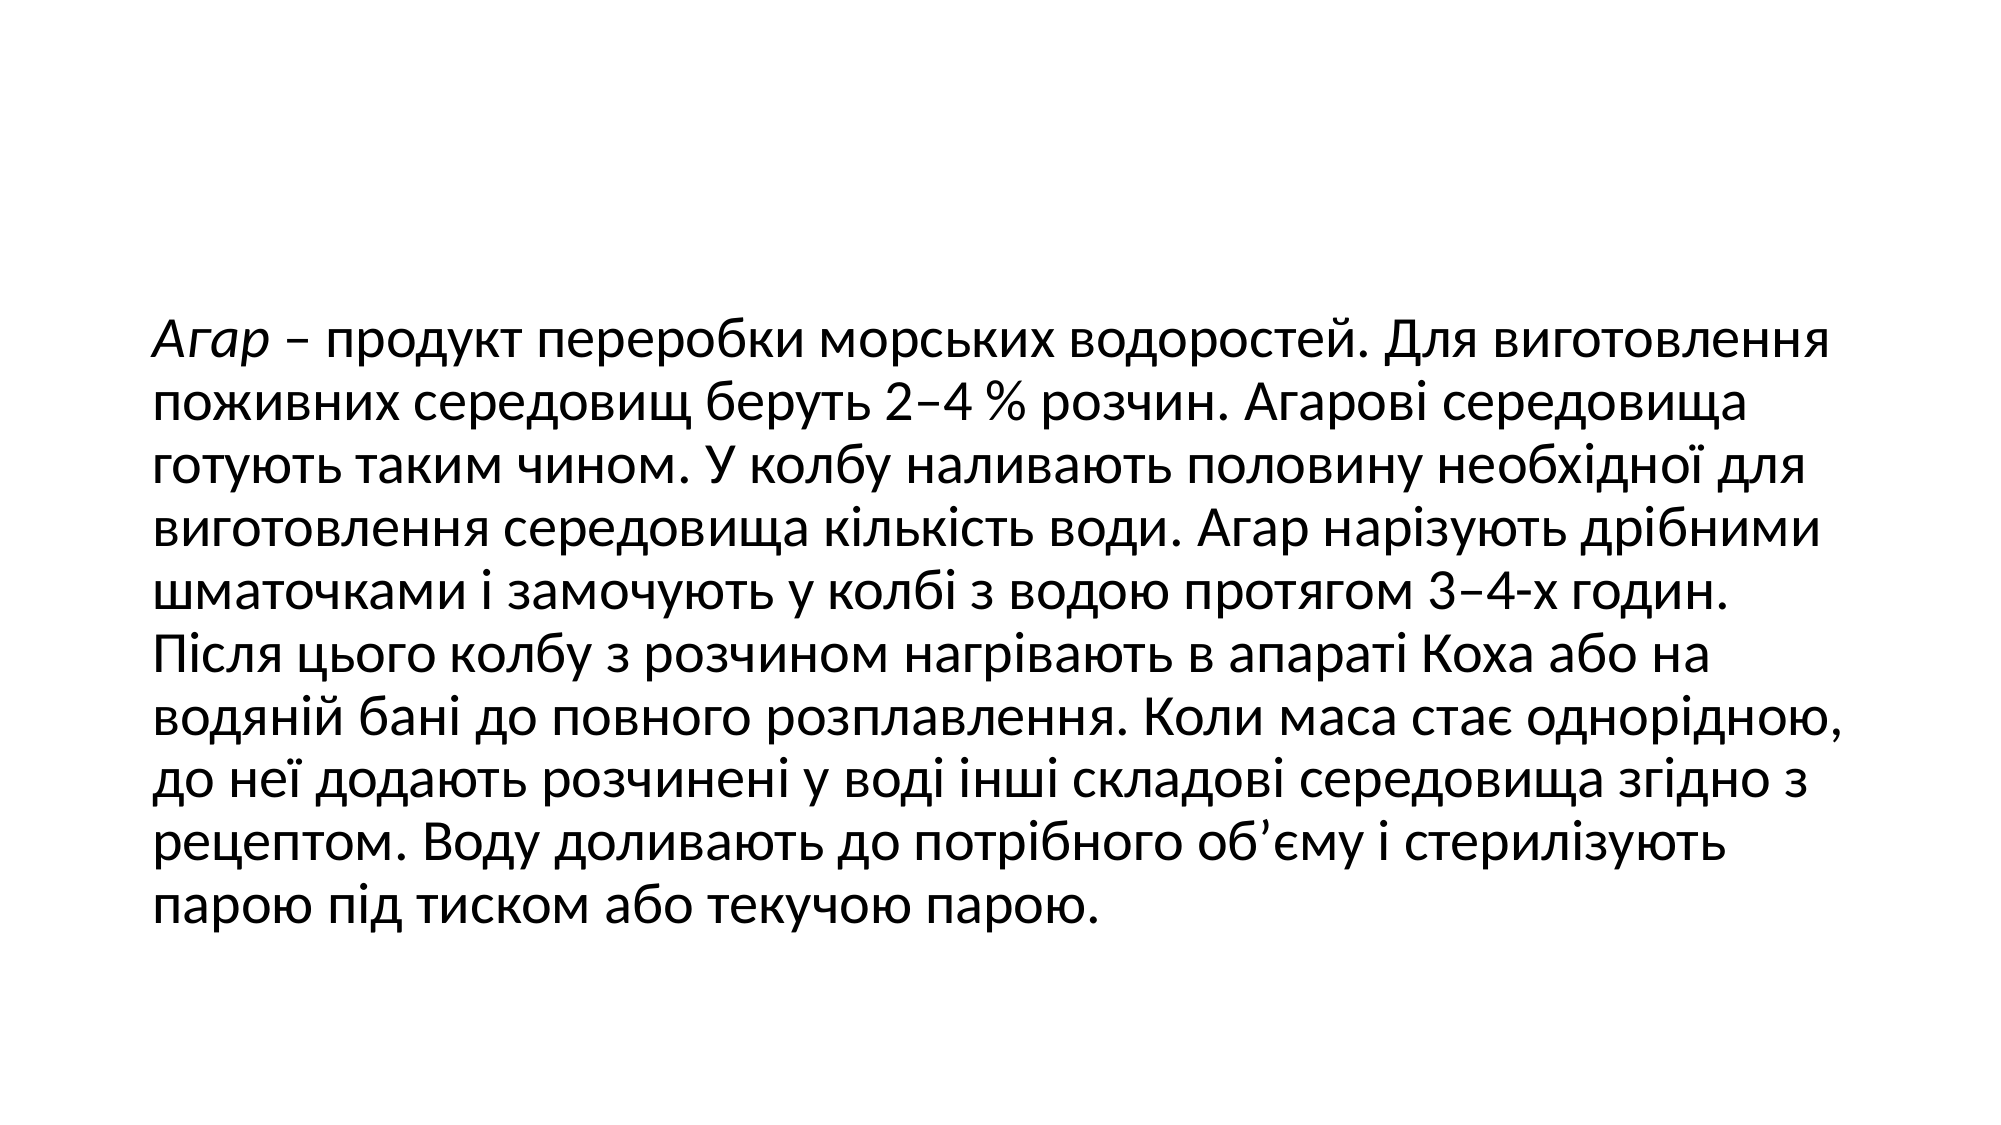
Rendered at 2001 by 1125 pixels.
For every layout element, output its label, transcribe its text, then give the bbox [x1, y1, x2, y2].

list Агар – продукт переробки морських водоростей. Для виготовлення поживних середовищ беруть 2–4 % розчин. Агарові середовища готують таким чином. У колбу наливають половину необхідної для виготовлення середовища кількість води. Агар нарізують дрібними шматочками і замочують у колбі з водою протягом 3–4-х годин. Після цього колбу з розчином нагрівають в апараті Коха або на водяній бані до повного розплавлення. Коли маса стає однорідною, до неї додають розчинені у воді інші складові середовища згідно з рецептом. Воду доливають до потрібного об’єму і стерилізують парою під тиском або текучою парою. [137, 299, 1863, 1014]
